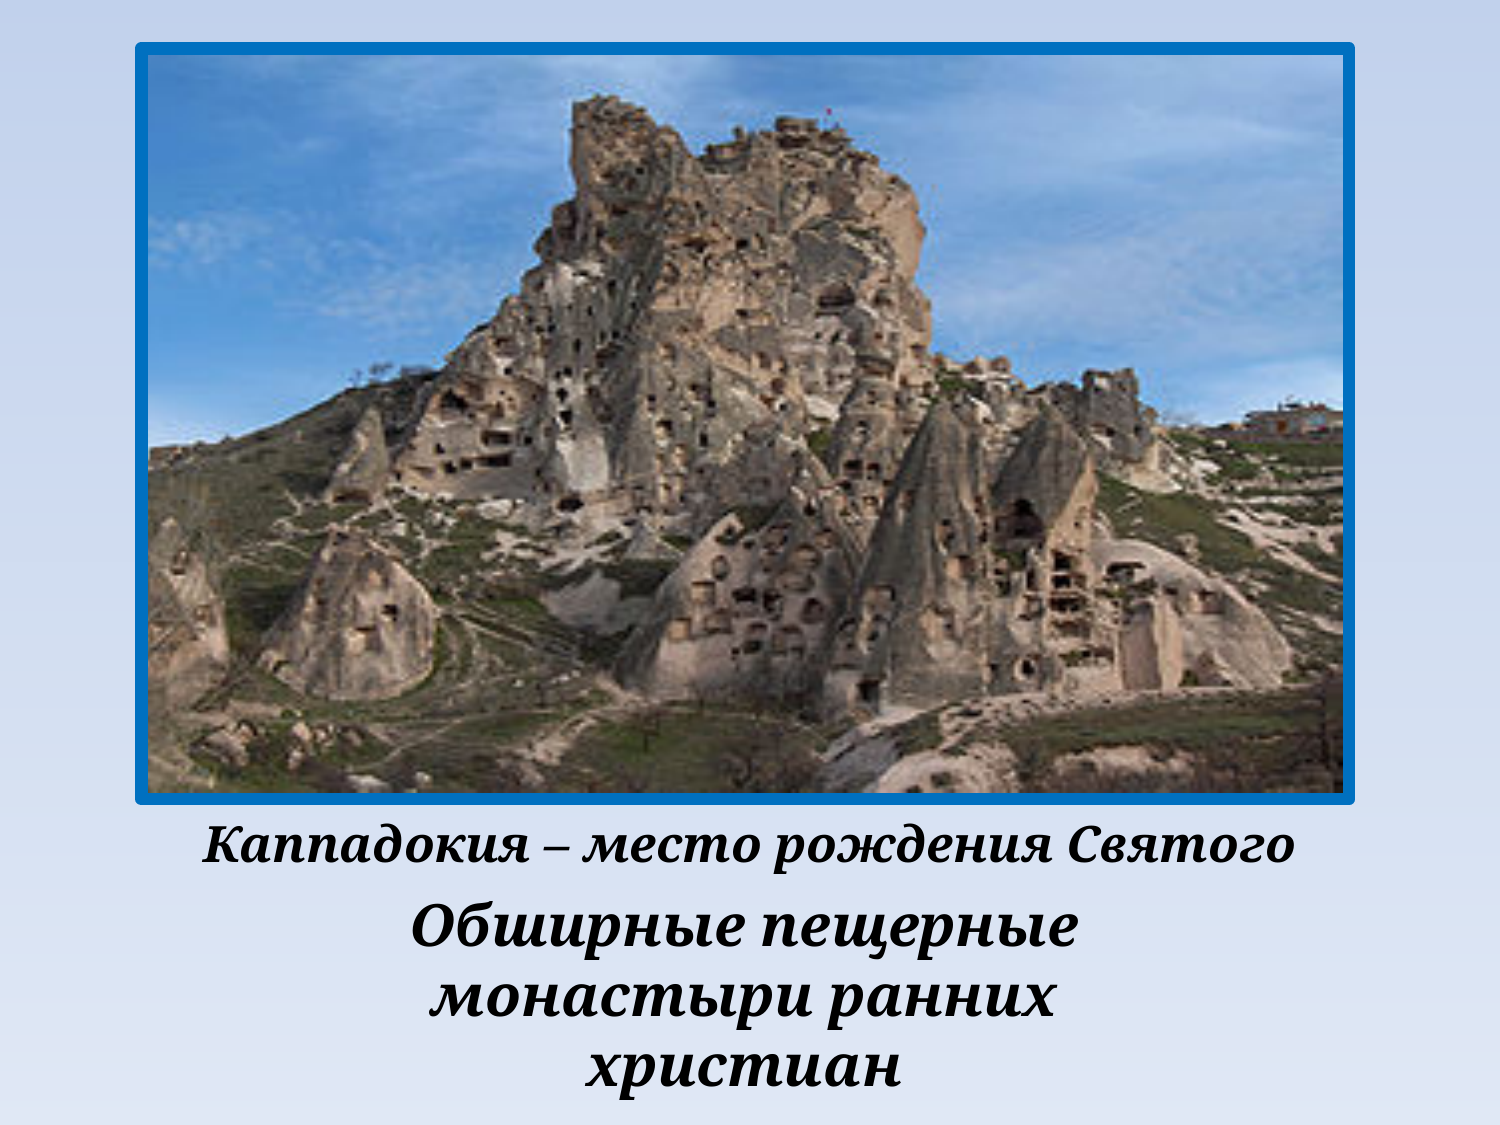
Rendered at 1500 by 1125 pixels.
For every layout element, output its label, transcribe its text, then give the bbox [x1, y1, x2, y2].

picture [147, 54, 1344, 794]
title Каппадокия – место рождения Святого [147, 805, 1353, 881]
list Обширные пещерные монастыри ранних христиан [294, 880, 1194, 1013]
